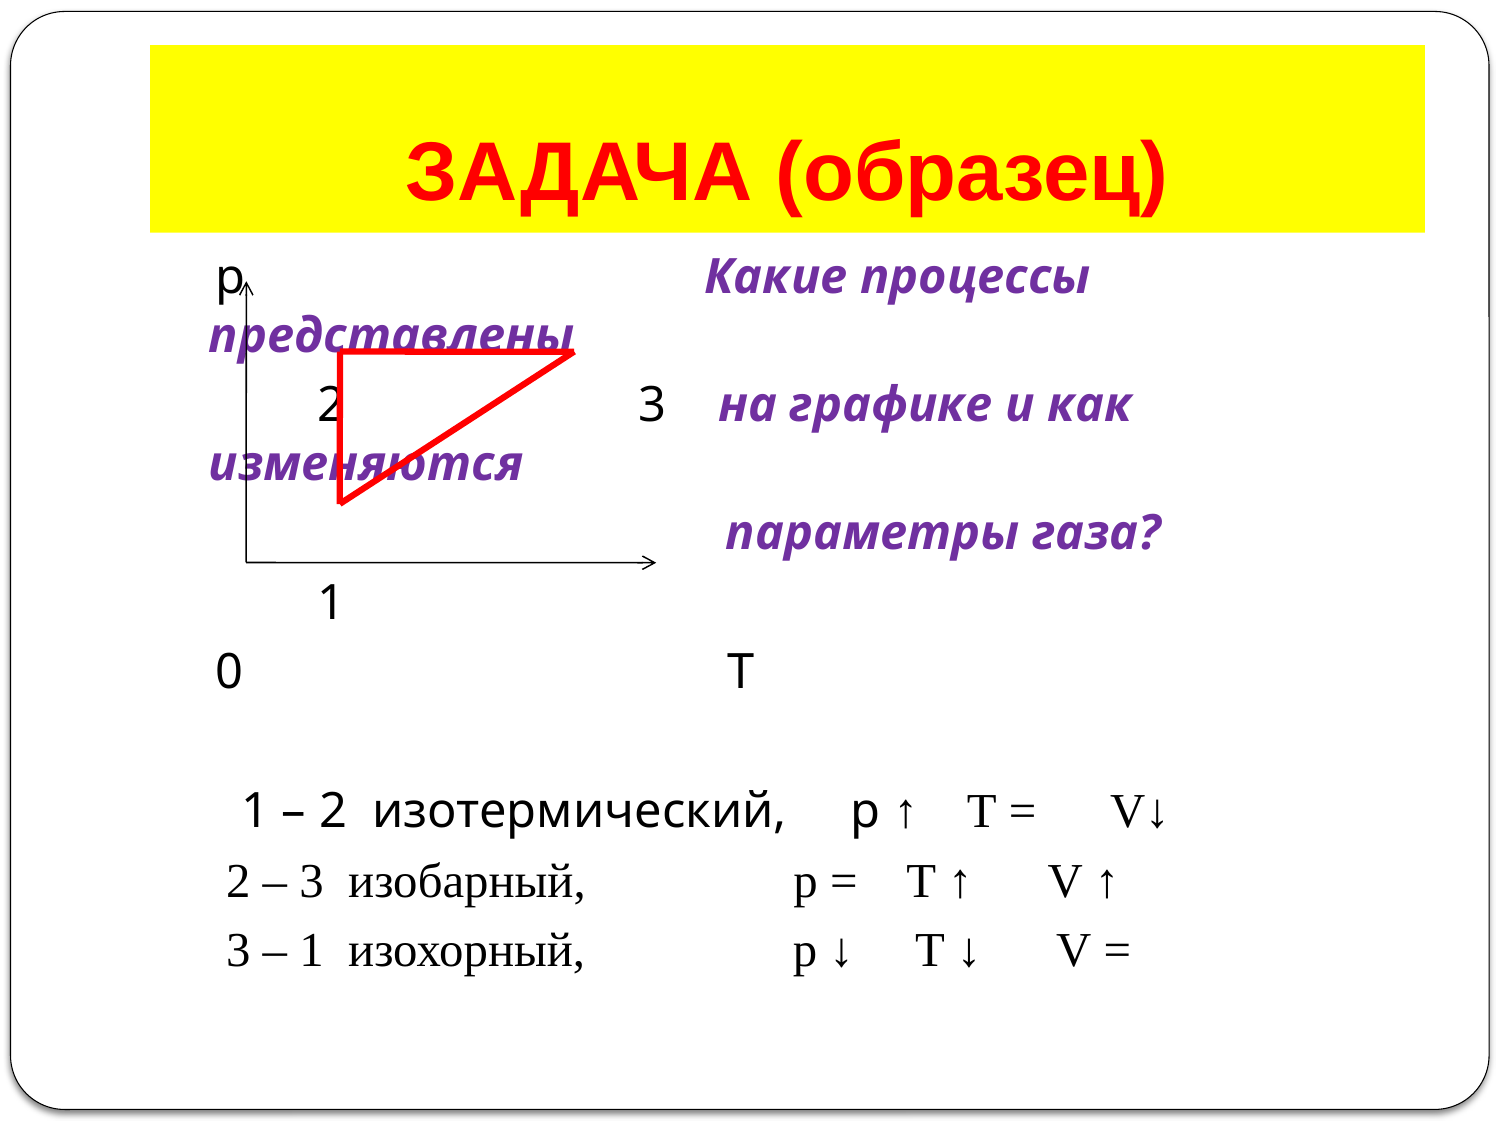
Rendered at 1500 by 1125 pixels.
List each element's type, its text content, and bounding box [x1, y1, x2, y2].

list р Какие процессы представлены 2 3 на графике и как изменяются параметры газа? 1 0 Т 1 – 2 изотермический, р ↑ Т = V↓ 2 – 3 изобарный, р = Т ↑ V ↑ 3 – 1 изохорный, р ↓ Т ↓ V = [150, 237, 1442, 988]
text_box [339, 359, 575, 505]
title ЗАДАЧА (образец) [150, 45, 1425, 233]
